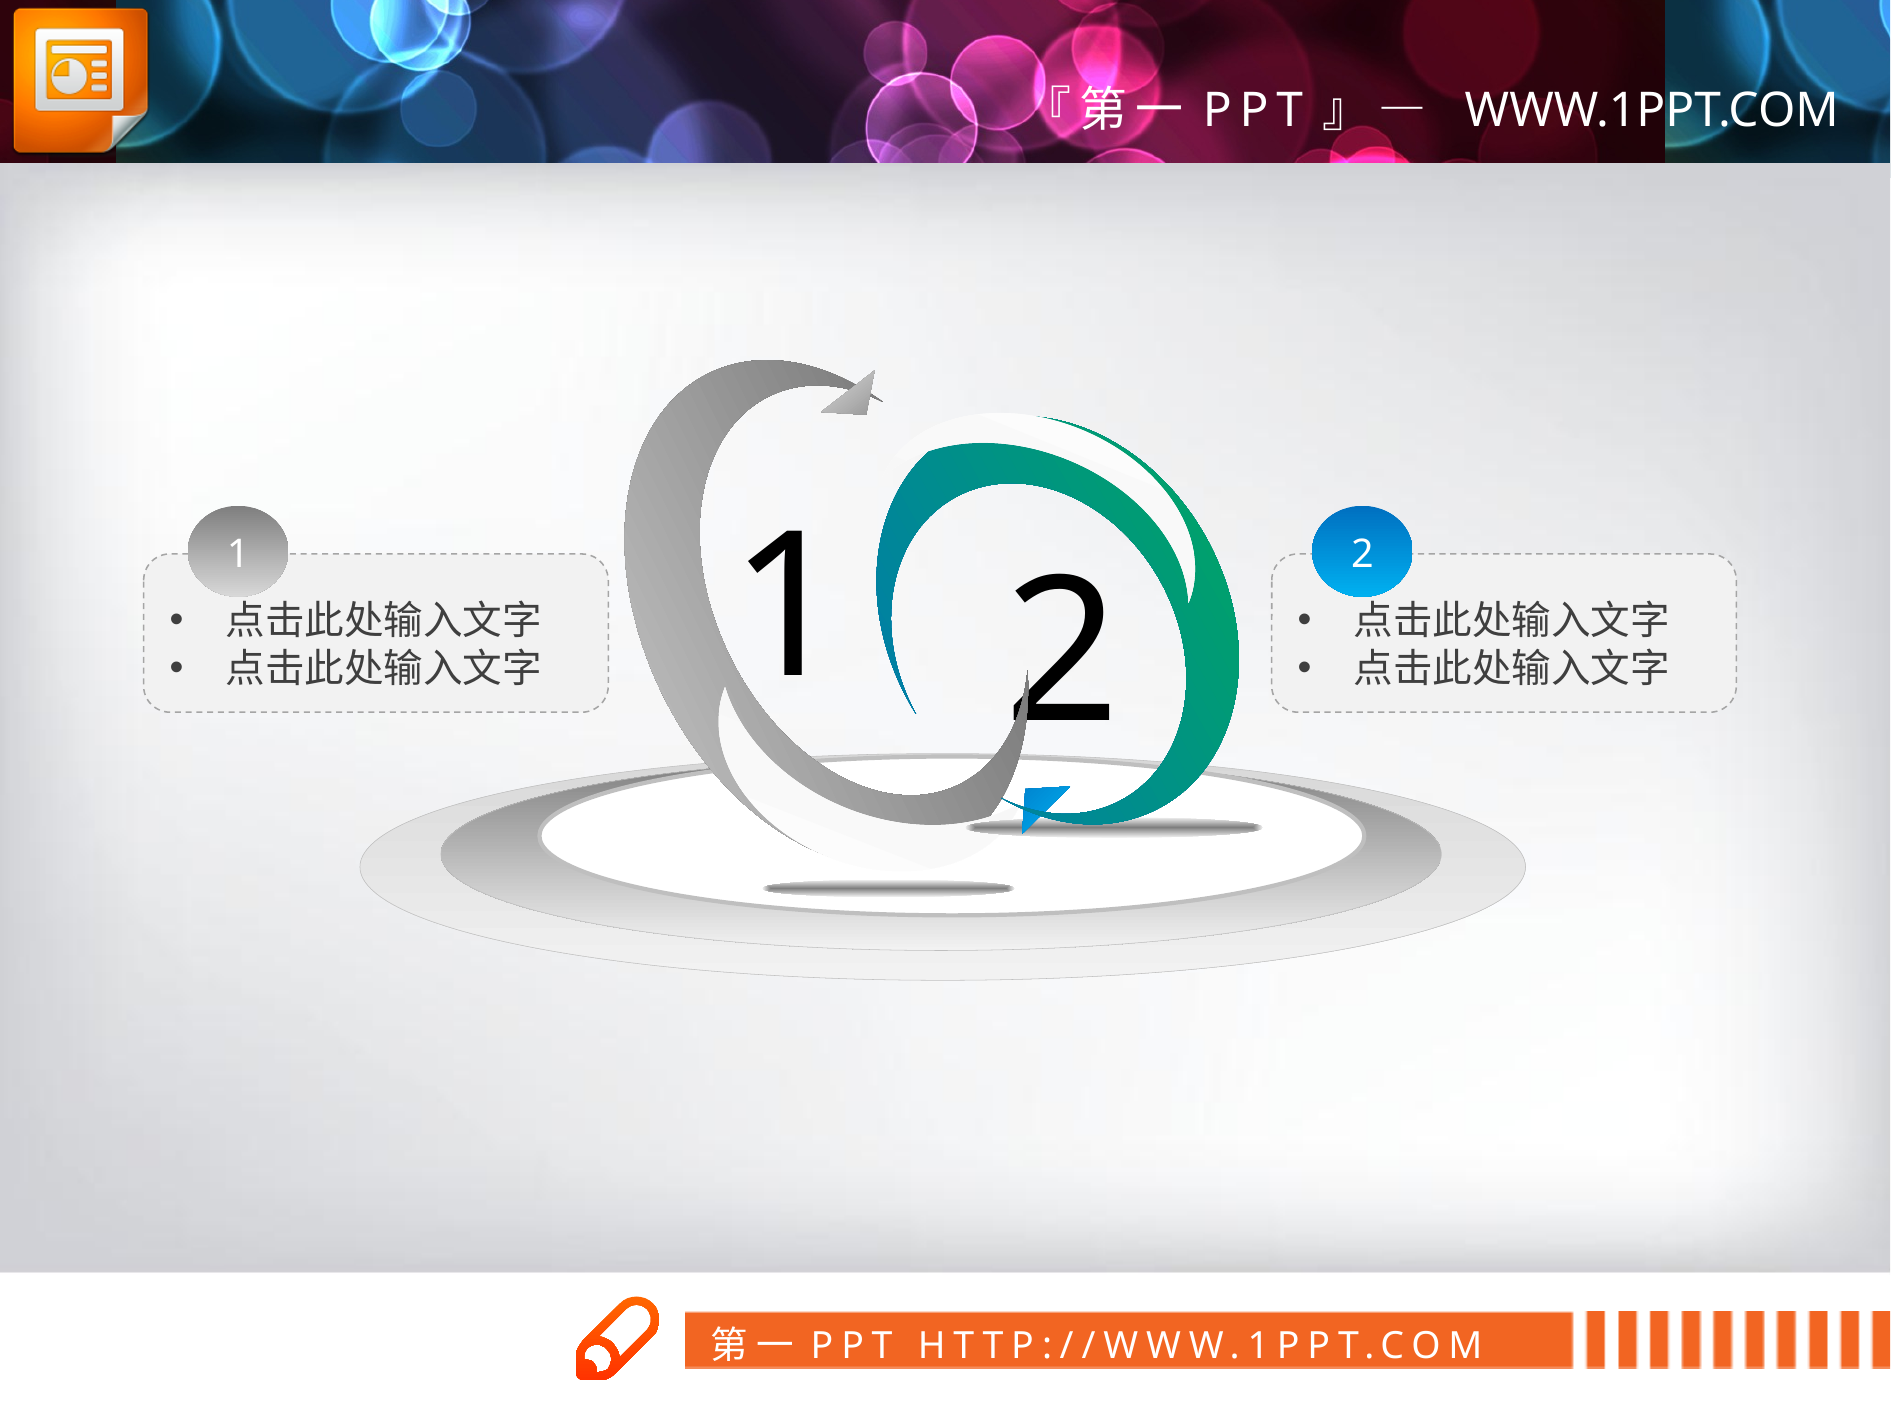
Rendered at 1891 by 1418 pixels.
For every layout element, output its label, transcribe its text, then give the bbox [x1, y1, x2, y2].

text_box 1 [187, 505, 289, 597]
text_box 2 [1312, 505, 1413, 597]
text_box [644, 351, 1016, 898]
text_box 点击此处输入文字 点击此处输入文字 [1271, 553, 1737, 713]
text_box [887, 406, 1264, 838]
picture [0, 0, 1891, 1275]
text_box [757, 785, 1365, 916]
text_box 点击此处输入文字 点击此处输入文字 [143, 553, 609, 713]
text_box [539, 784, 639, 888]
text_box [440, 777, 1442, 951]
picture [685, 1311, 1891, 1369]
text_box [359, 770, 1526, 981]
